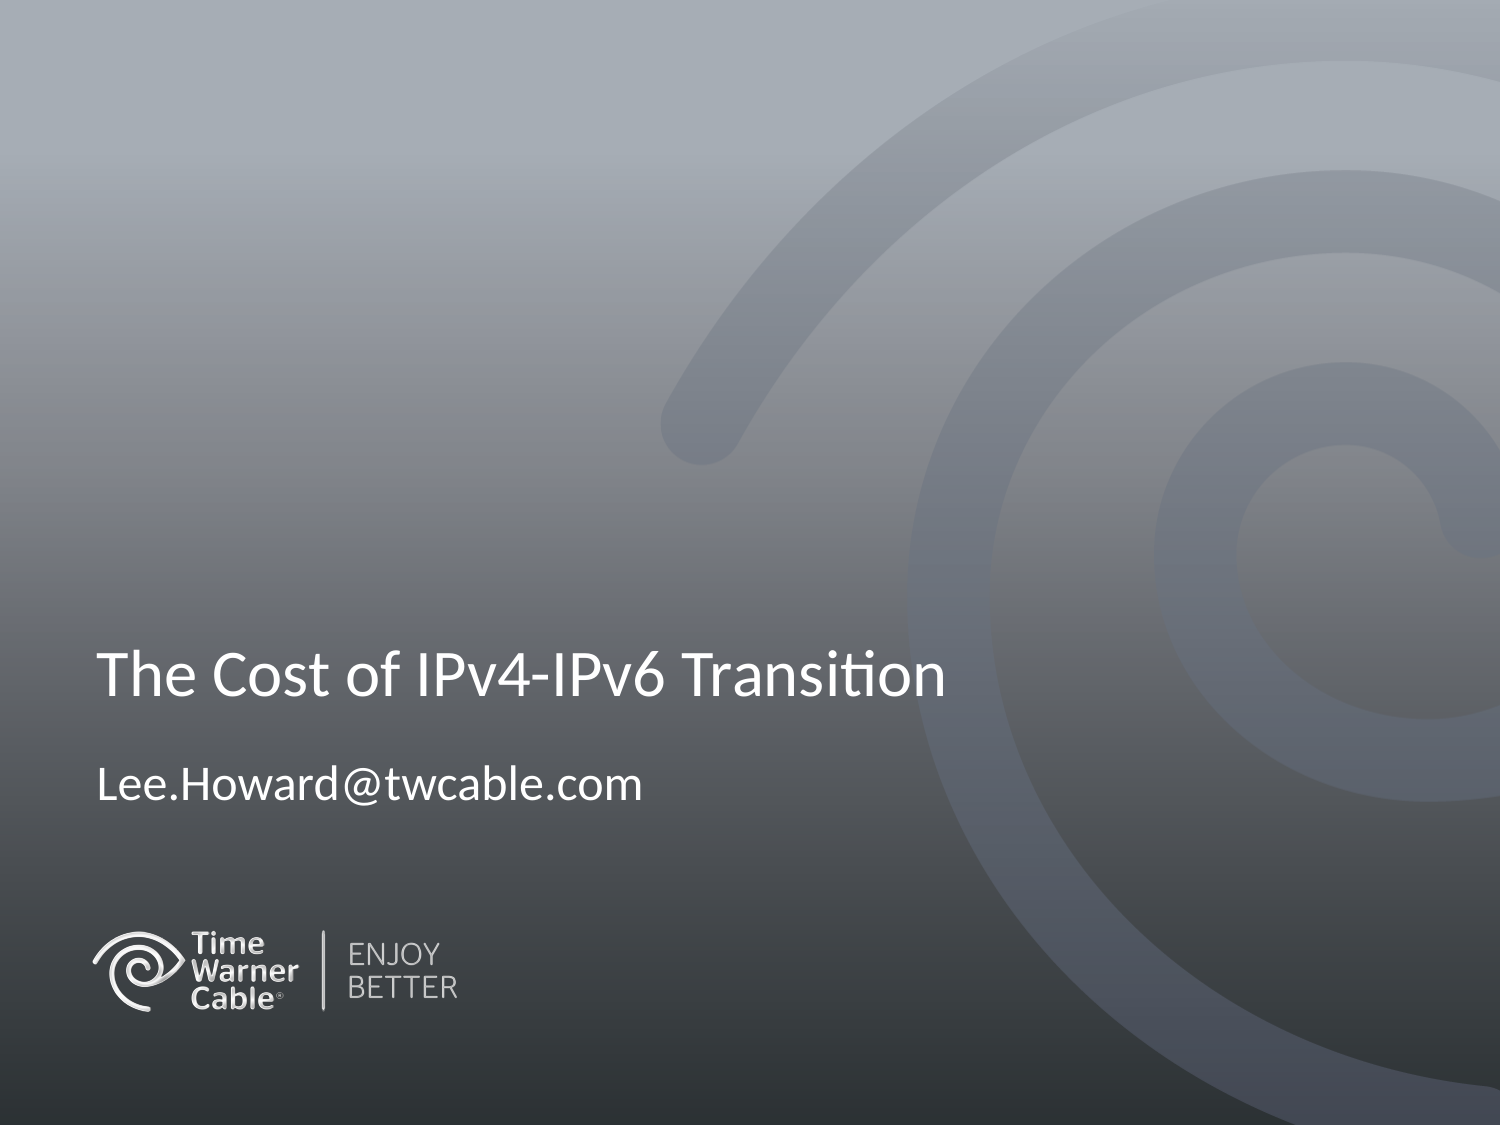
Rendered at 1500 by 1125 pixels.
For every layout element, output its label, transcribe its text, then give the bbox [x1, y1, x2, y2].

list The Cost of IPv4-IPv6 Transition Lee.Howard@twcable.com [81, 638, 1060, 885]
picture [0, 0, 1500, 1125]
